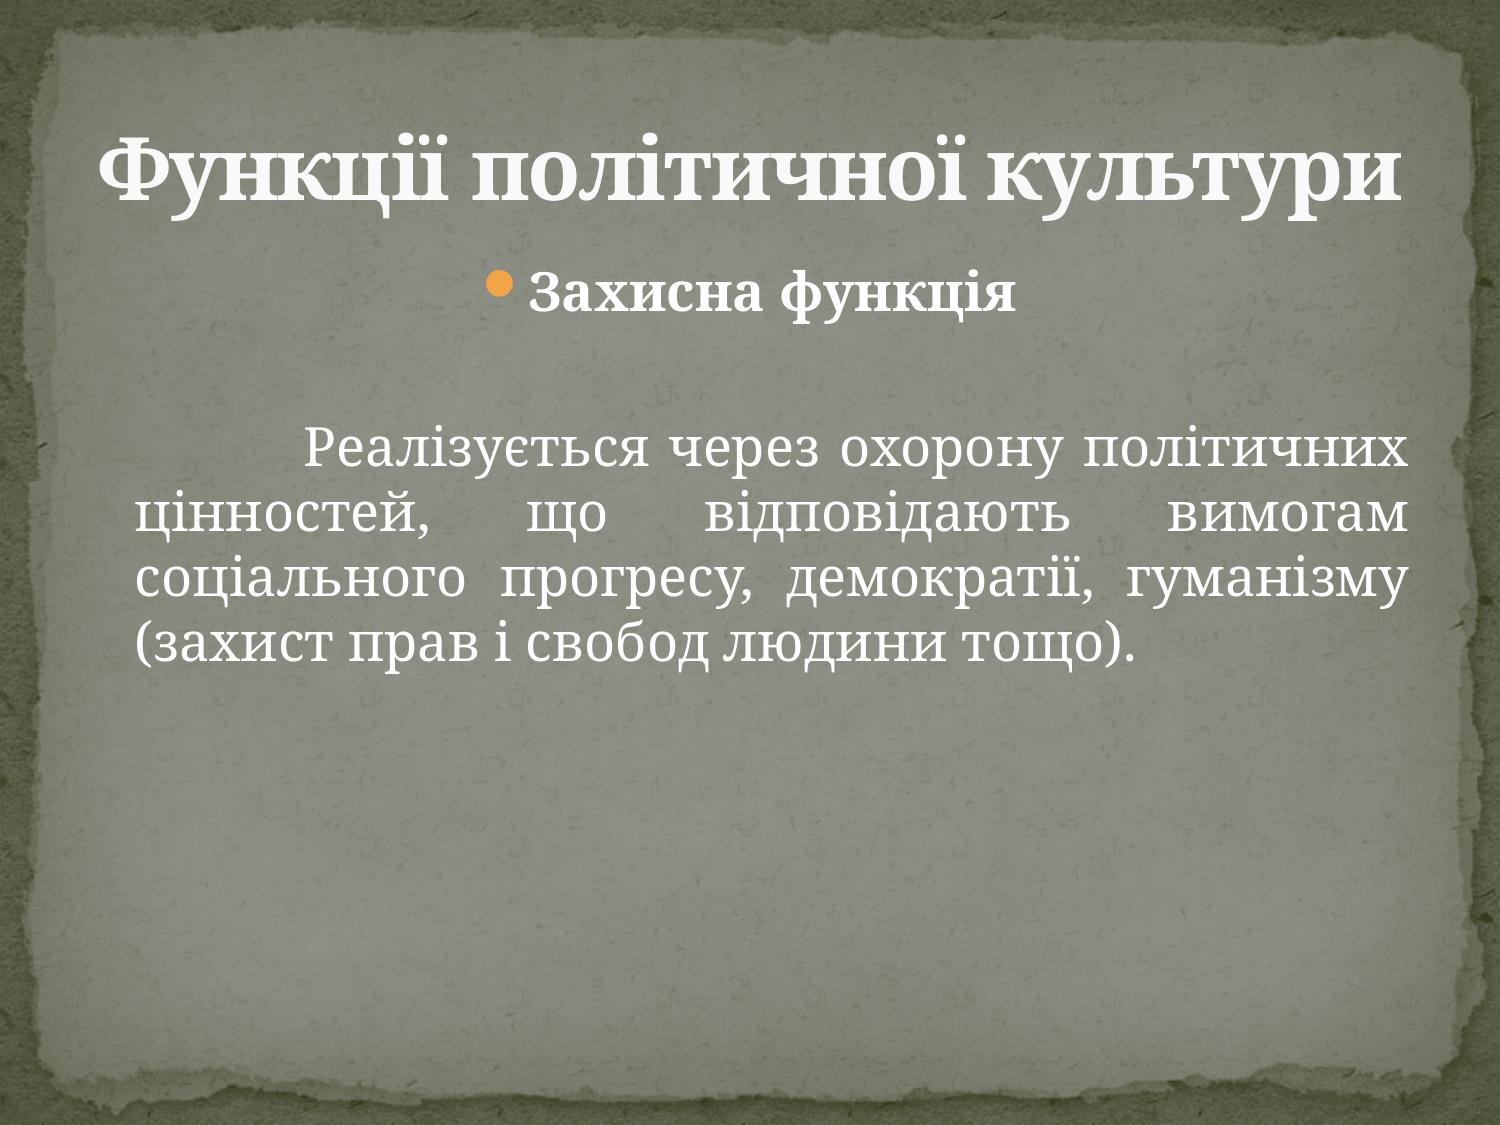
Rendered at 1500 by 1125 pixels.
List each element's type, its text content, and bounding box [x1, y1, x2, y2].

title Функції політичної культури [74, 24, 1425, 225]
list Захисна функція Реалізується через охорону політичних цінностей, що відповідають вимогам соціального прогресу, демократії, гуманізму (захист прав і свобод людини тощо). [75, 249, 1425, 1000]
